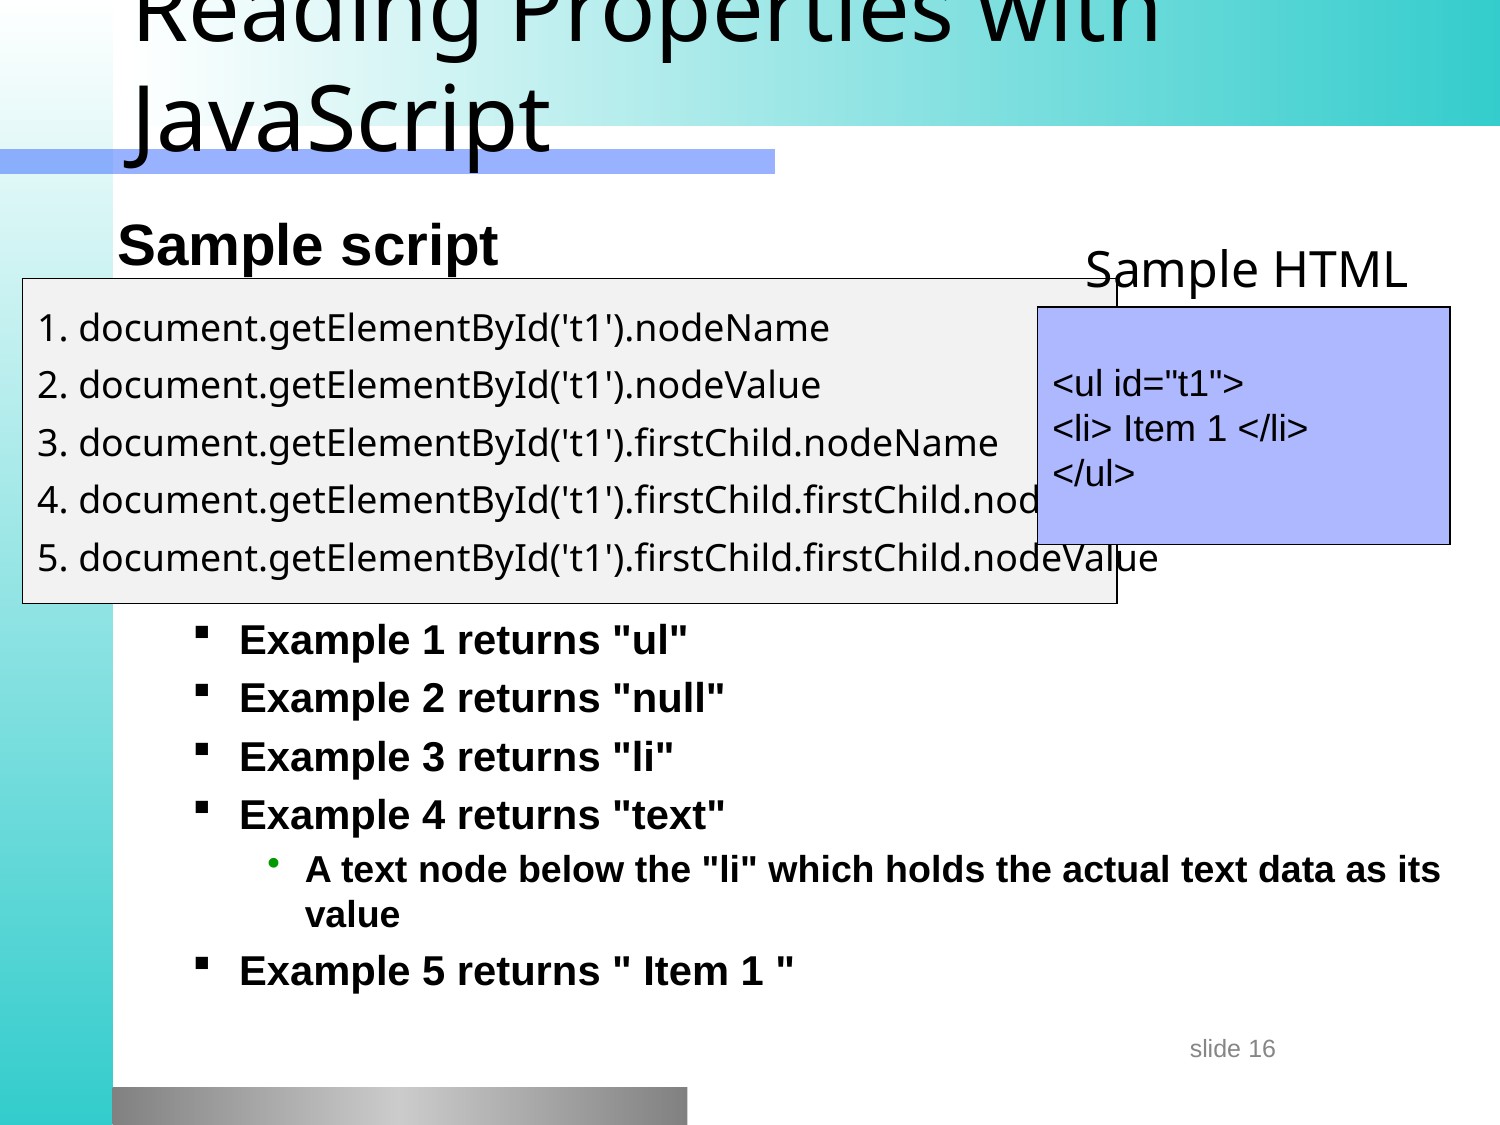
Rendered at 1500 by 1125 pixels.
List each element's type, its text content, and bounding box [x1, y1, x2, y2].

slide_number slide 16 [1175, 1025, 1488, 1100]
text_box 1. document.getElementById('t1').nodeName 2. document.getElementById('t1').nodeValue 3. document.getElementById('t1').firstChild.nodeName 4. document.getElementById('t1').firstChild.firstChild.nodeName 5. document.getElementById('t1').firstChild.firstChild.nodeValue [22, 278, 1118, 604]
text_box Sample HTML [1070, 237, 1438, 307]
text_box <ul id="t1"> <li> Item 1 </li> </ul> [1037, 307, 1450, 545]
list Sample script Example 1 returns "ul" Example 2 returns "null" Example 3 returns "li" Example 4 returns "text" A text node below the "li" which holds the actual text data as its value Example 5 returns " Item 1 " [101, 199, 1500, 1001]
title Reading Properties with JavaScript [116, 0, 1500, 120]
